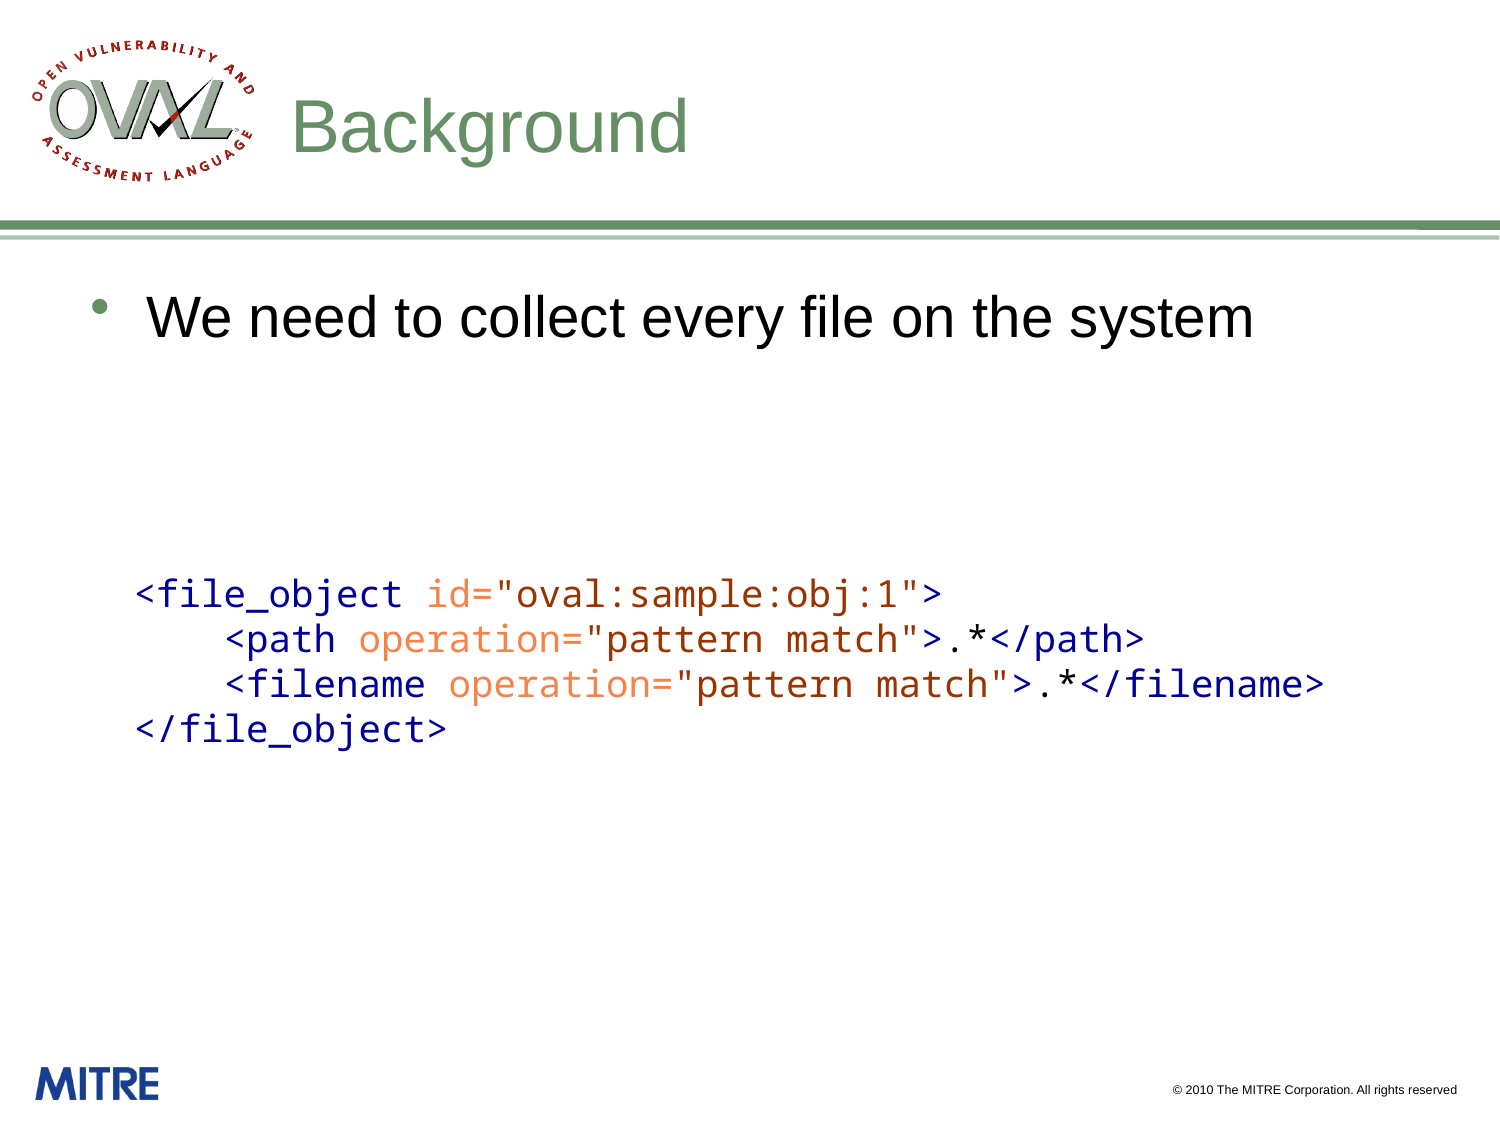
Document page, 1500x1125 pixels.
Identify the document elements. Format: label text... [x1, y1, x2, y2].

text_box <file_object id="oval:sample:obj:1"> <path operation="pattern match">.*</path> <filename operation="pattern match">.*</filename> </file_object> [118, 562, 1382, 758]
picture [0, 0, 313, 238]
title Background [274, 44, 1438, 201]
picture [30, 1064, 163, 1106]
list We need to collect every file on the system [74, 271, 1426, 990]
